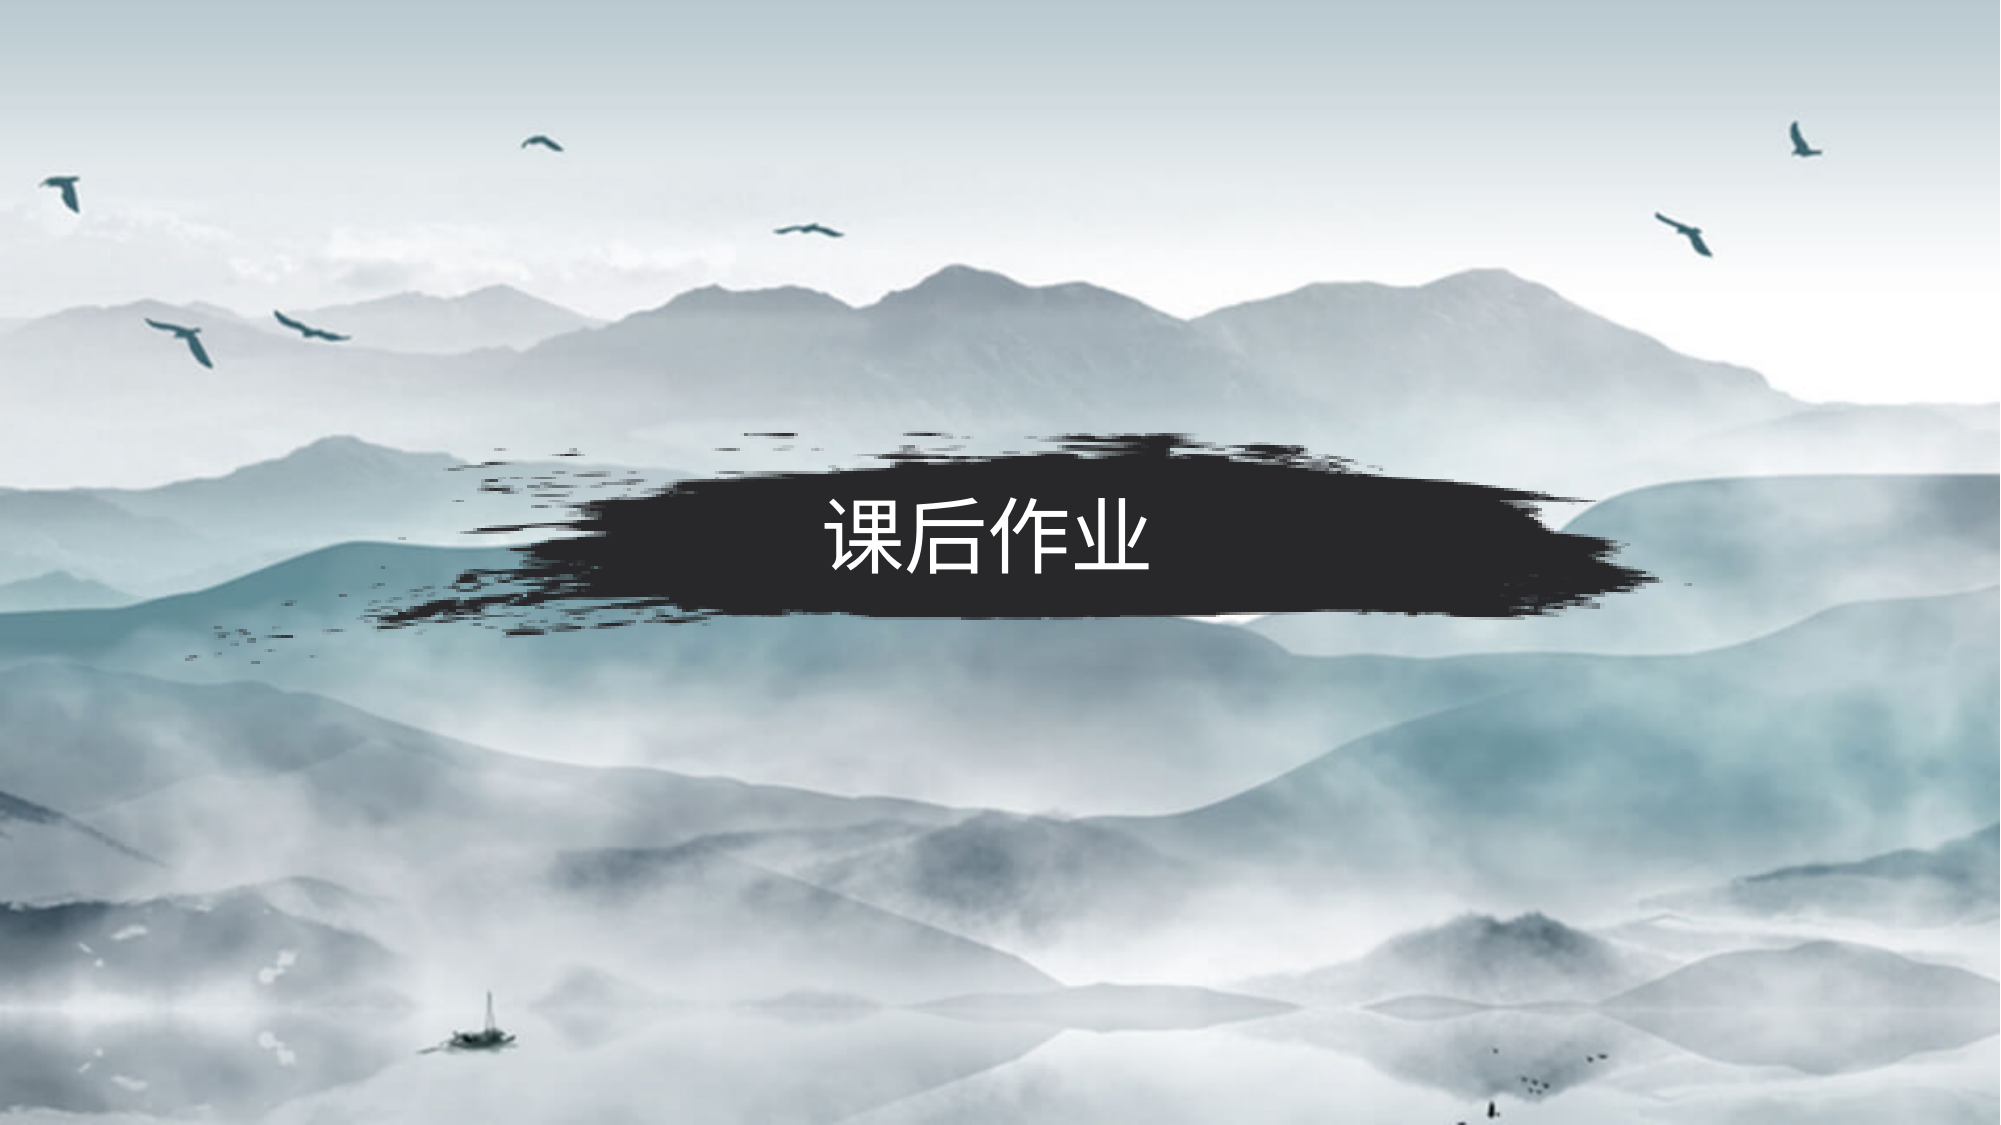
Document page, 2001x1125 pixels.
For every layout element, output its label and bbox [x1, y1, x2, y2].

picture [0, 0, 2000, 1125]
text_box [185, 431, 1697, 664]
